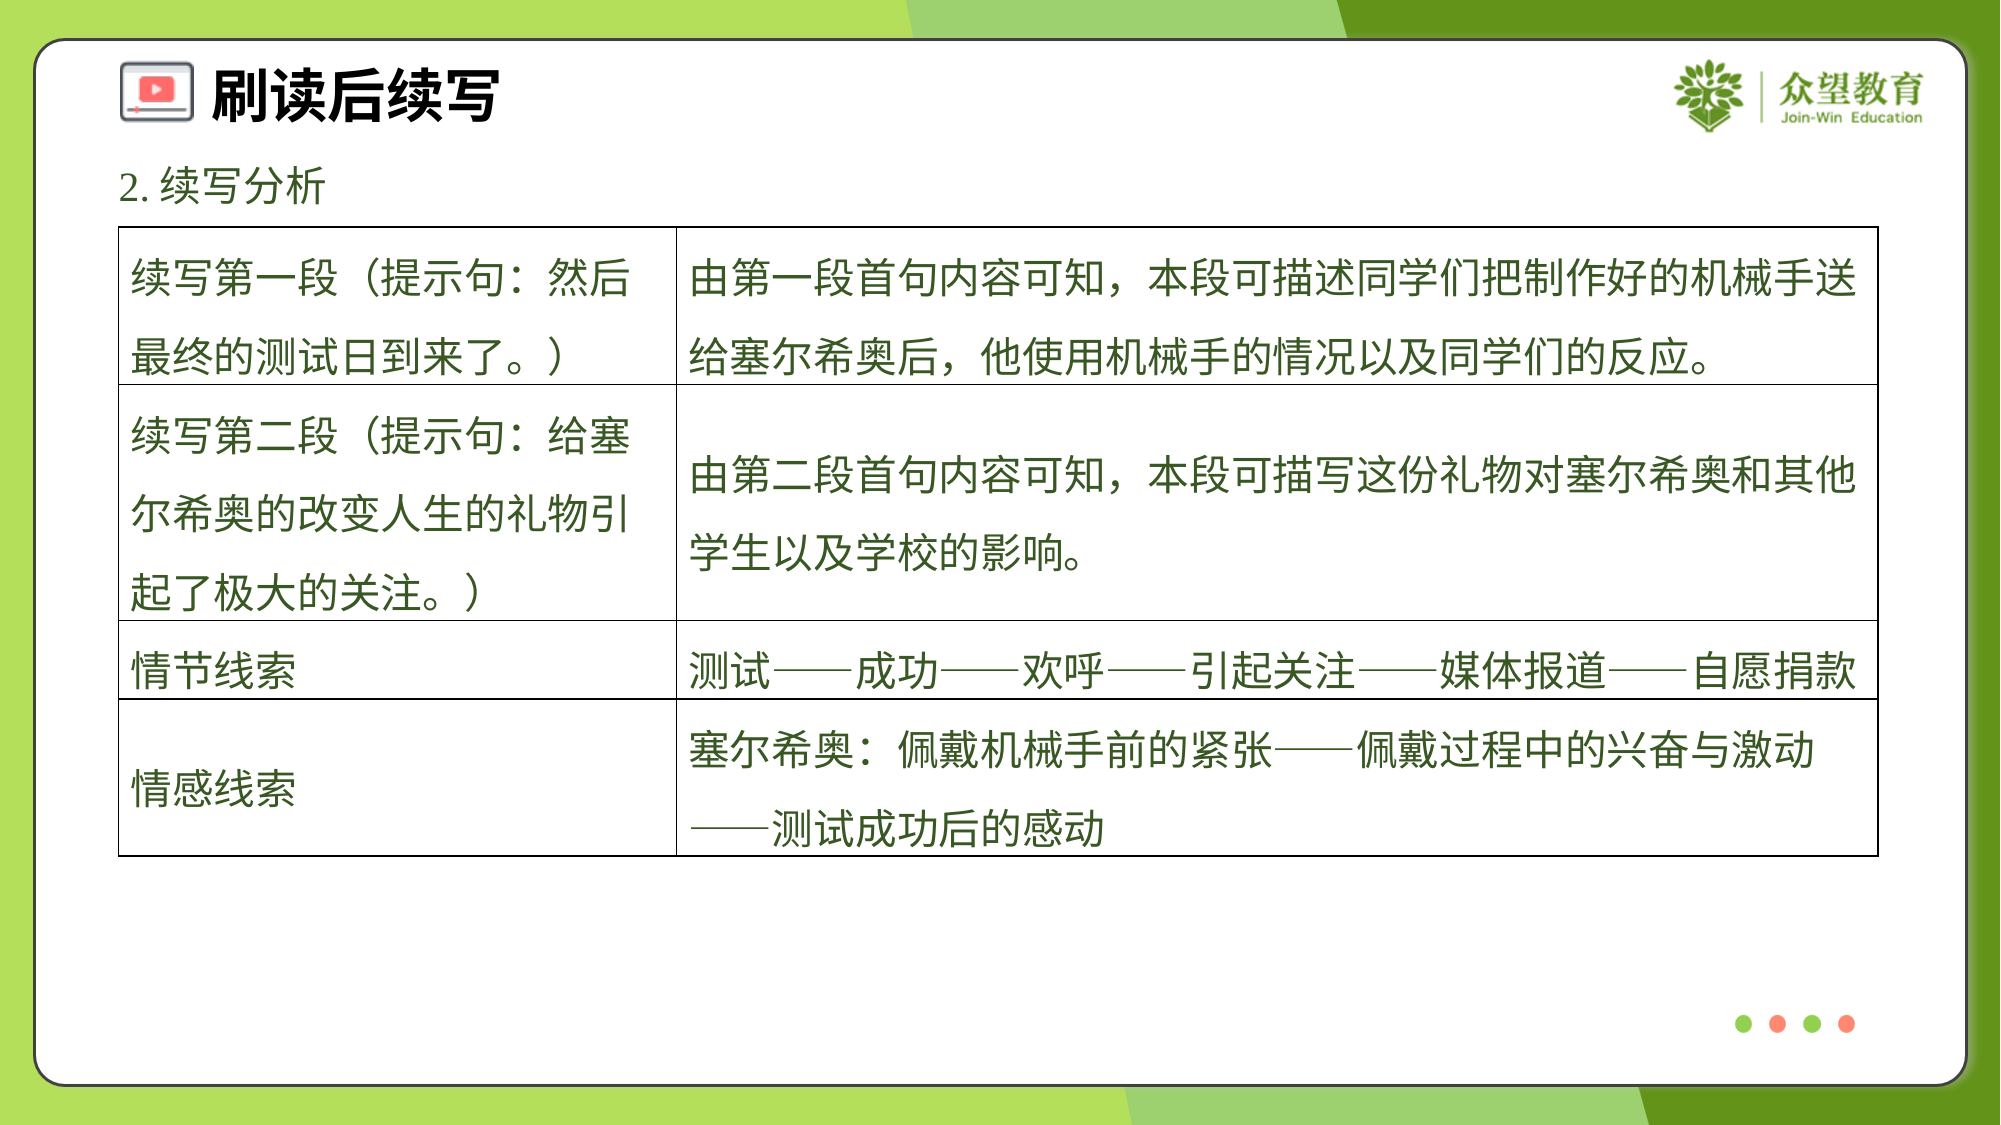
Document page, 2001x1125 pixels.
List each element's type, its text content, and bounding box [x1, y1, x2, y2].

table_cell 由第二段首句内容可知，本段可描写这份礼物对塞尔希奥和其他学生以及学校的影响。 [677, 385, 1877, 620]
table_cell 塞尔希奥：佩戴机械手前的紧张——佩戴过程中的兴奋与激动——测试成功后的感动 [677, 700, 1877, 855]
table_header 续写第一段（提示句：然后最终的测试日到来了。） [119, 228, 676, 384]
table_cell 情感线索 [119, 700, 676, 855]
text_box 2.续写分析 [118, 147, 1883, 206]
picture [0, 0, 2000, 1125]
table_cell 续写第二段（提示句：给塞尔希奥的改变人生的礼物引起了极大的关注。） [119, 385, 676, 620]
table_cell 测试——成功——欢呼——引起关注——媒体报道——自愿捐款 [677, 621, 1877, 698]
table_cell 情节线索 [119, 621, 676, 698]
table_header 由第一段首句内容可知，本段可描述同学们把制作好的机械手送给塞尔希奥后，他使用机械手的情况以及同学们的反应。 [677, 228, 1877, 384]
